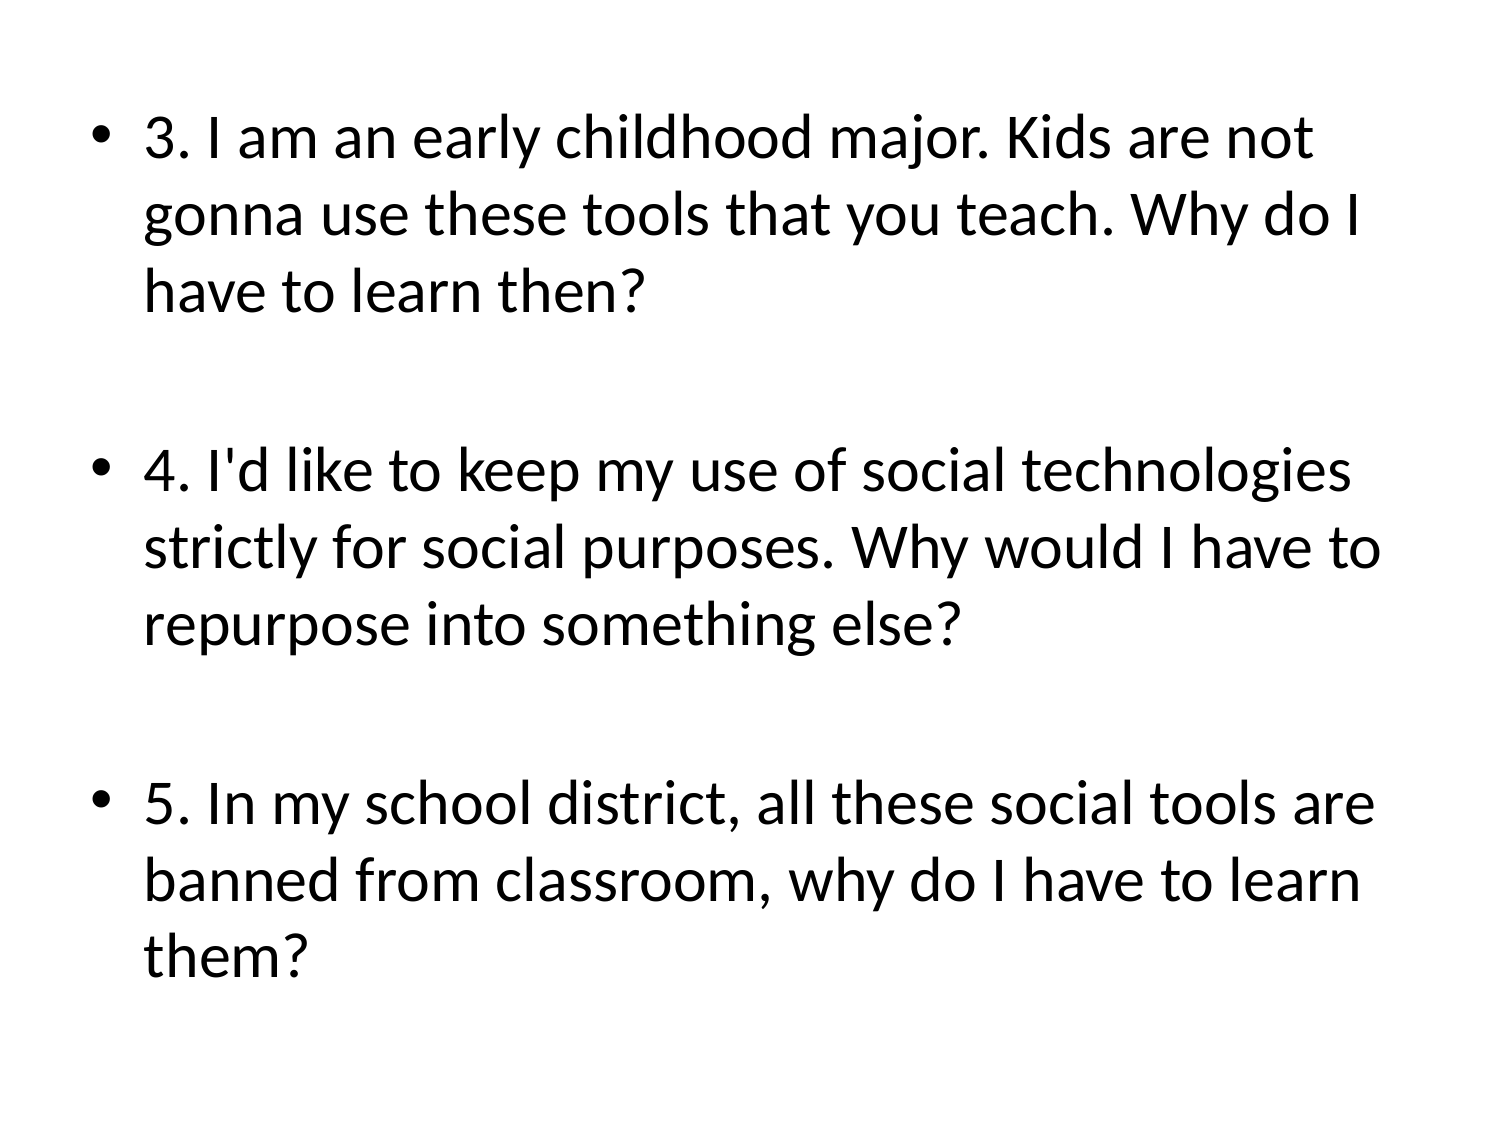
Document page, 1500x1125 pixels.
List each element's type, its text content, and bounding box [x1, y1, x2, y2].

list 3. I am an early childhood major. Kids are not gonna use these tools that you teach. Why do I have to learn then? 4. I'd like to keep my use of social technologies strictly for social purposes. Why would I have to repurpose into something else? 5. In my school district, all these social tools are banned from classroom, why do I have to learn them? [75, 87, 1425, 1005]
